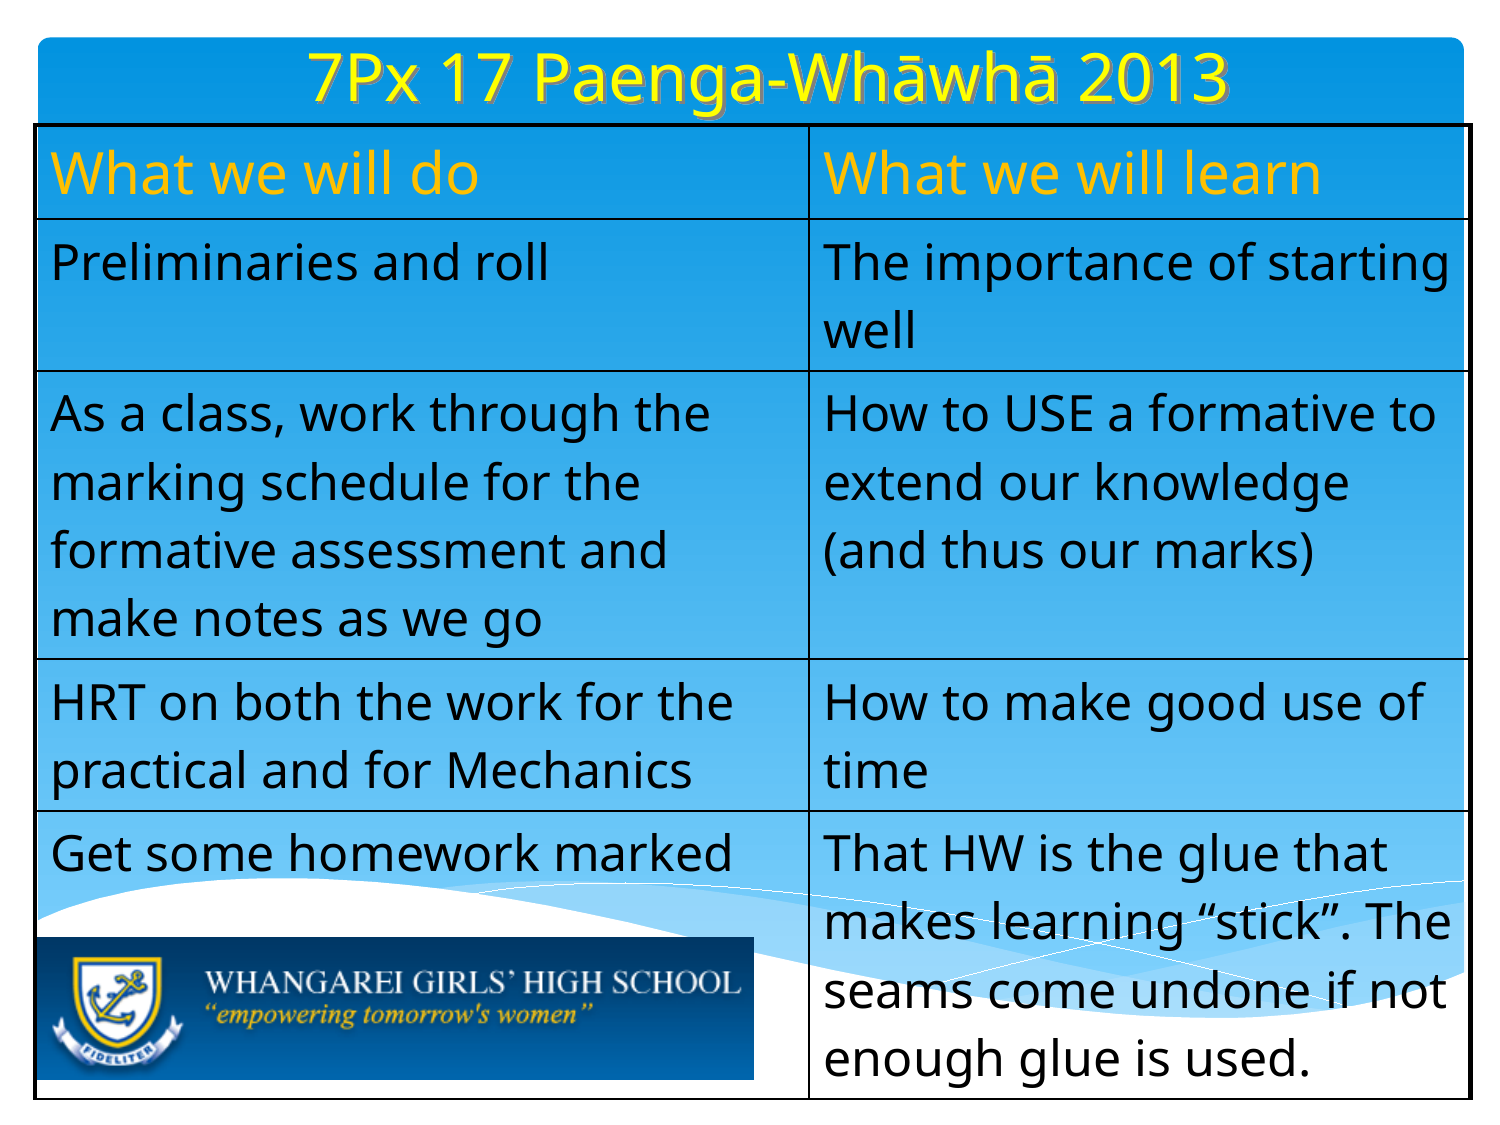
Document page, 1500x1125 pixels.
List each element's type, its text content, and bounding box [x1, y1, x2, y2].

table_cell How to make good use of time [810, 660, 1468, 810]
picture [37, 937, 754, 1080]
table_cell Preliminaries and roll [37, 220, 808, 370]
table_cell How to USE a formative to extend our knowledge (and thus our marks) [810, 372, 1468, 658]
table_header What we will learn [810, 127, 1468, 218]
table_header What we will do [37, 127, 808, 218]
table_cell That HW is the glue that makes learning “stick”. The seams come undone if not enough glue is used. [810, 812, 1468, 1098]
table_cell Get some homework marked [37, 812, 808, 1098]
table_cell As a class, work through the marking schedule for the formative assessment and make notes as we go [37, 372, 808, 658]
table_cell HRT on both the work for the practical and for Mechanics [37, 660, 808, 810]
table_cell The importance of starting well [810, 220, 1468, 370]
text_box 7Px 17 Paenga-Whāwhā 2013 [162, 24, 1375, 123]
